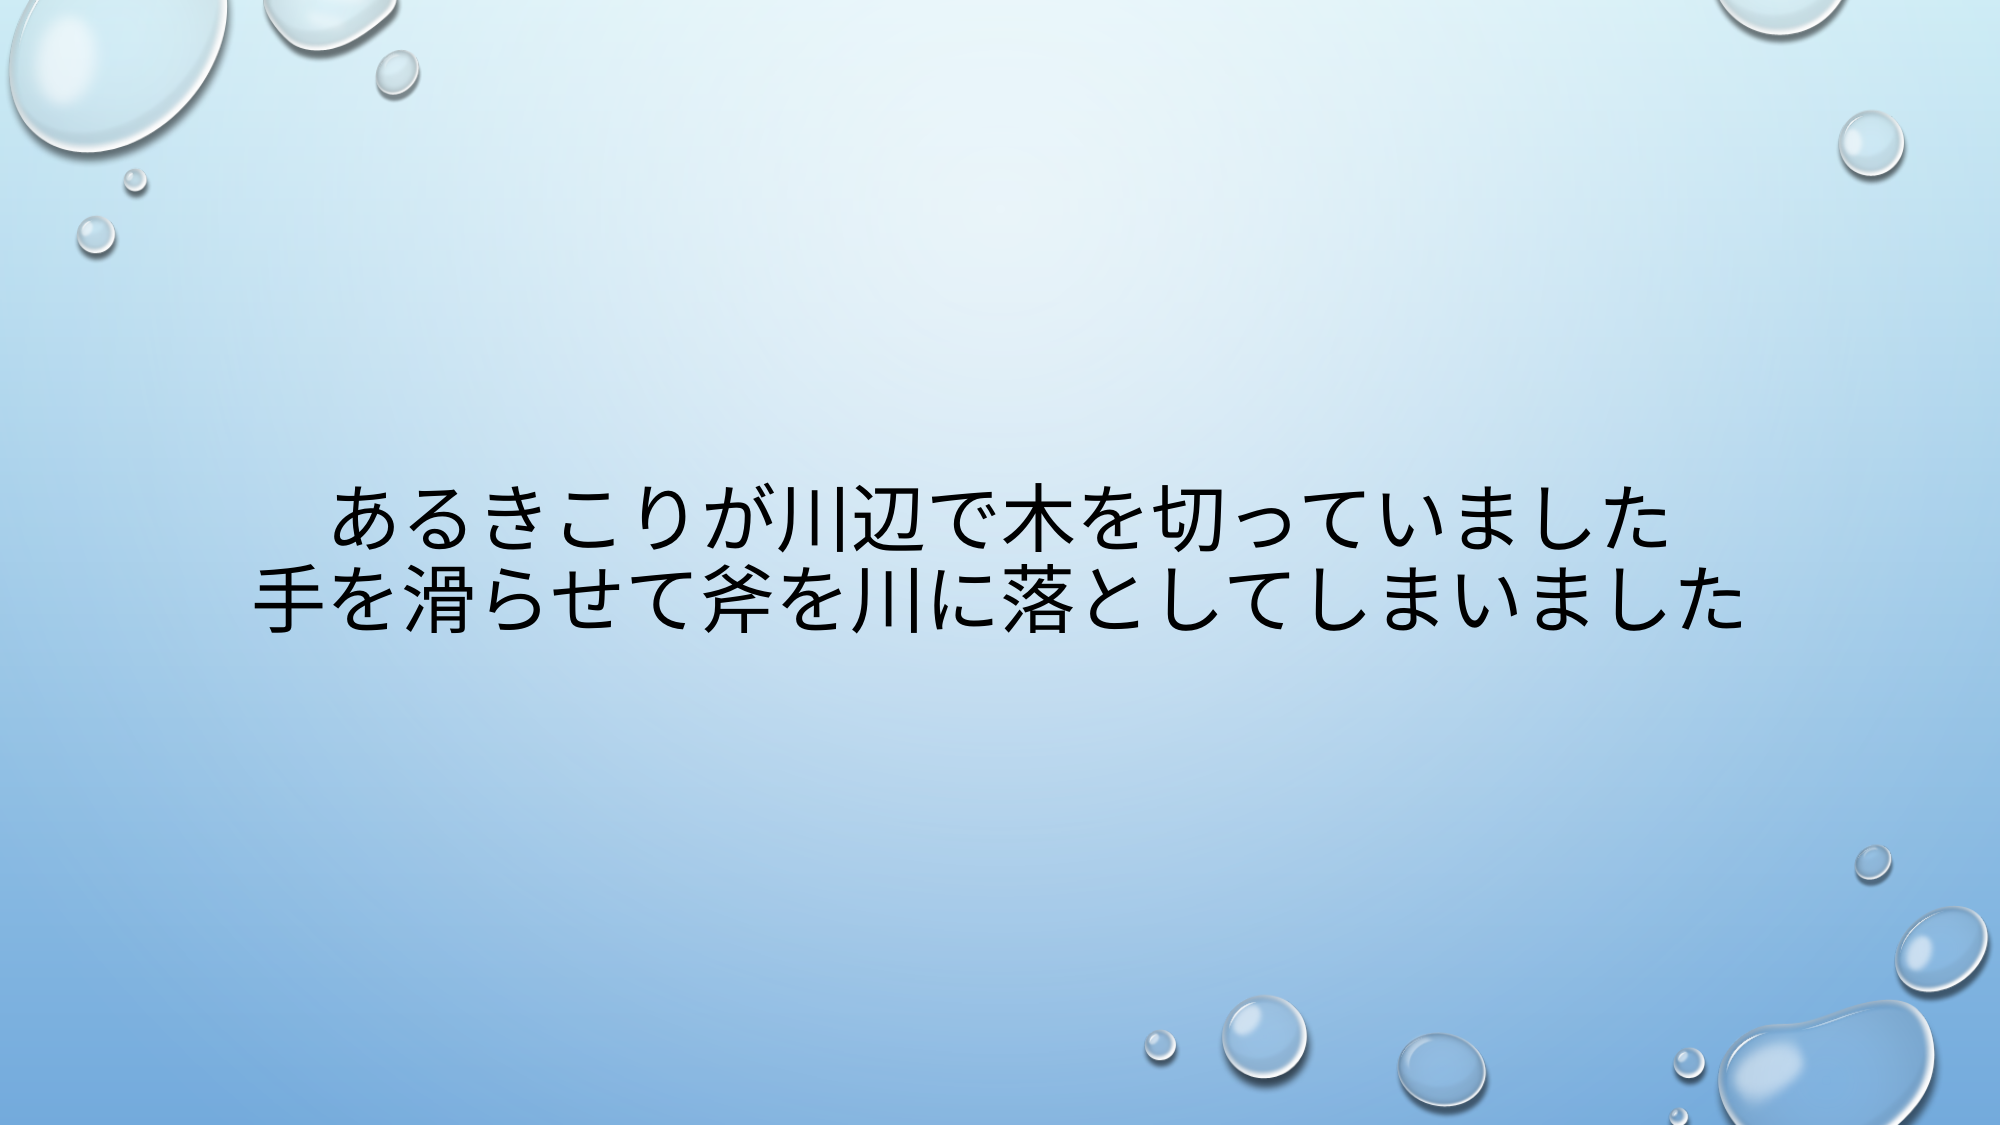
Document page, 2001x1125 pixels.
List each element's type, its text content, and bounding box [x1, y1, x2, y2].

picture [0, 0, 2000, 1125]
title あるきこりが川辺で木を切っていました 手を滑らせて斧を川に落としてしまいました [149, 431, 1851, 694]
